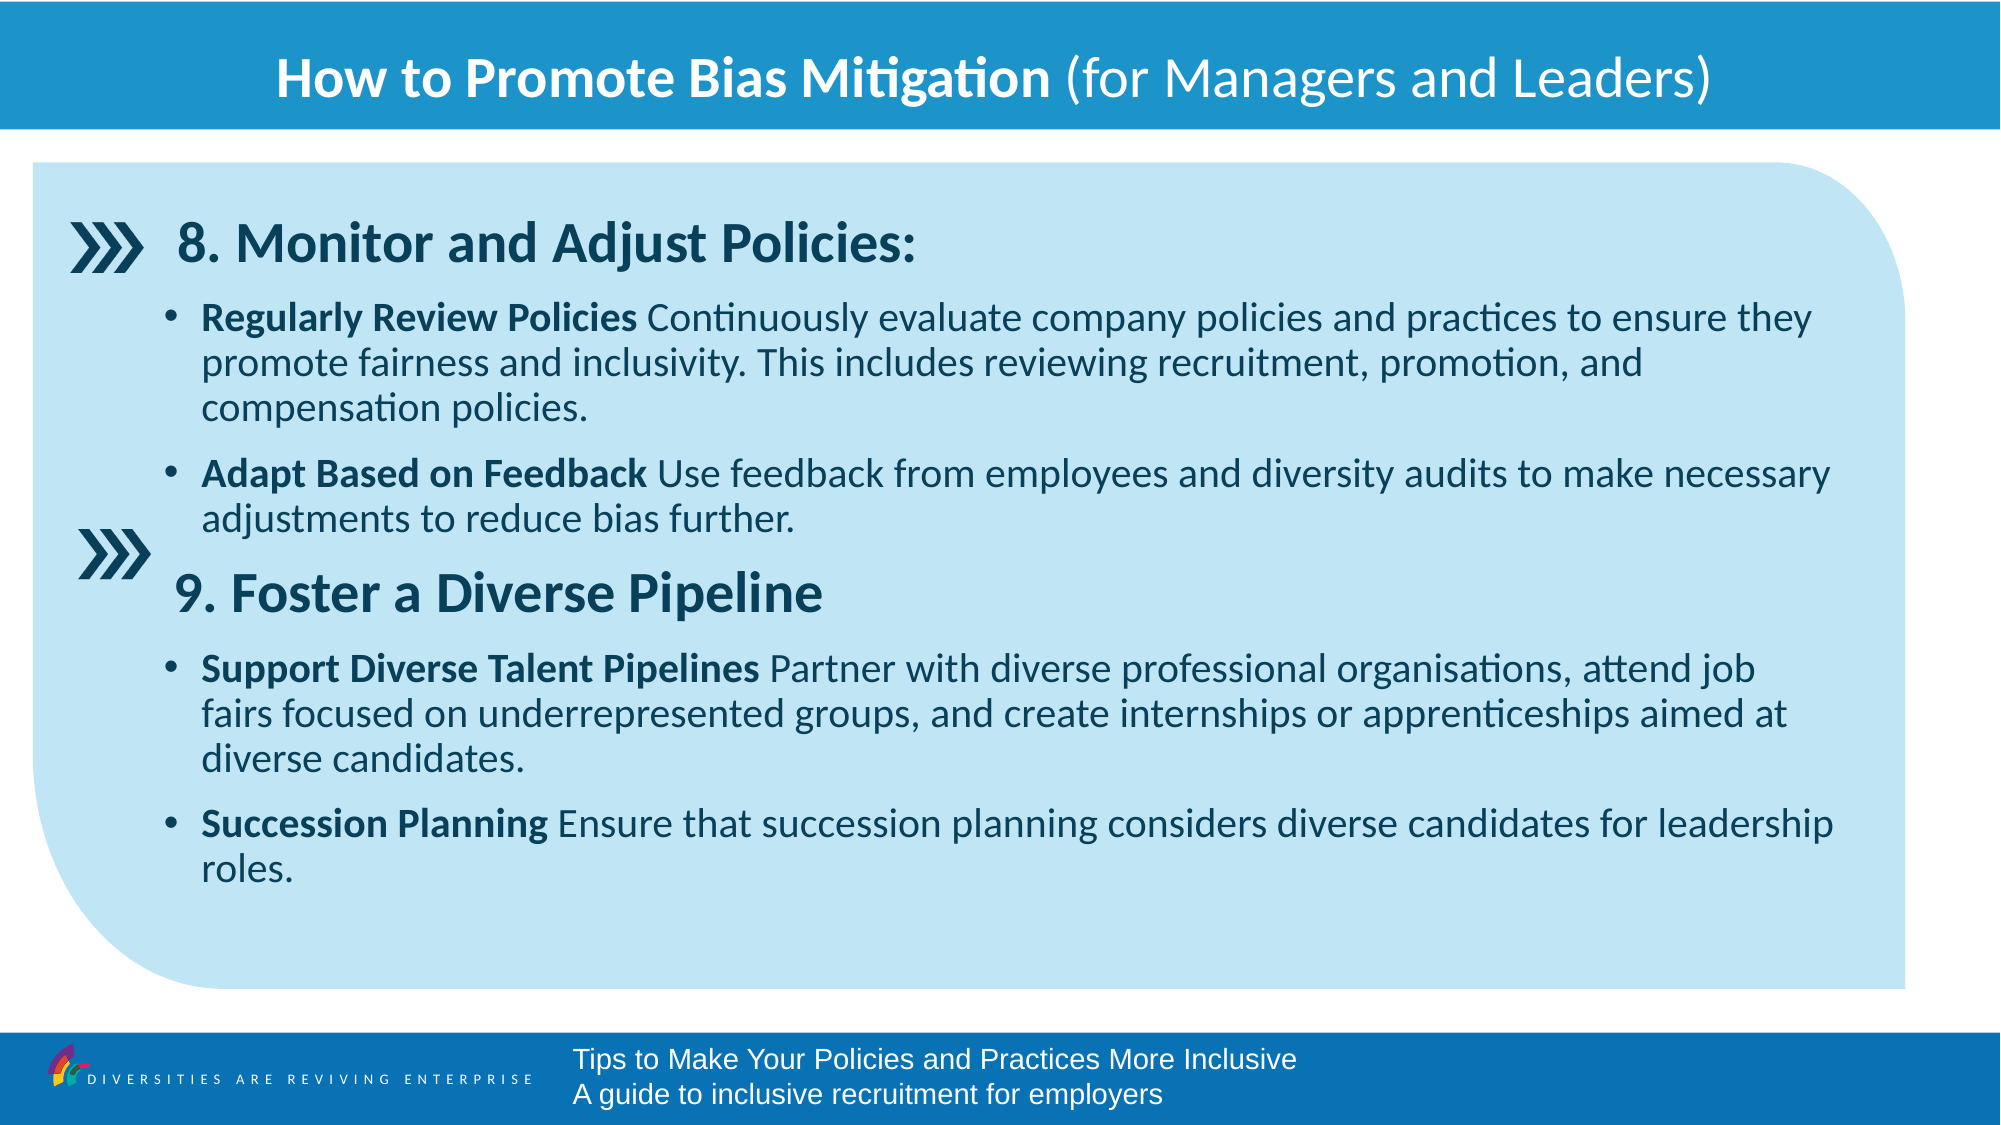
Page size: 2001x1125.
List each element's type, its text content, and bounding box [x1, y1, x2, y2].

text_box [32, 162, 1906, 989]
text_box Tips to Make Your Policies and Practices More Inclusive A guide to inclusive recruitment for employers [557, 1032, 1558, 1125]
text_box How to Promote Bias Mitigation (for Managers and Leaders) [114, 25, 1877, 122]
picture [71, 511, 157, 597]
text_box [0, 130, 2000, 1034]
text_box 8. Monitor and Adjust Policies: Regularly Review Policies Continuously evaluate company policies and practices to ensure they promote fairness and inclusivity. This includes reviewing recruitment, promotion, and compensation policies. Adapt Based on Feedback Use feedback from employees and diversity audits to make necessary adjustments to reduce bias further. 9. Foster a Diverse Pipeline Support Diverse Talent Pipelines Partner with diverse professional organisations, attend job fairs focused on underrepresented groups, and create internships or apprenticeships aimed at diverse candidates. Succession Planning Ensure that succession planning considers diverse candidates for leadership roles. [149, 516, 1851, 775]
picture [63, 204, 150, 291]
text_box [0, 1, 2000, 130]
